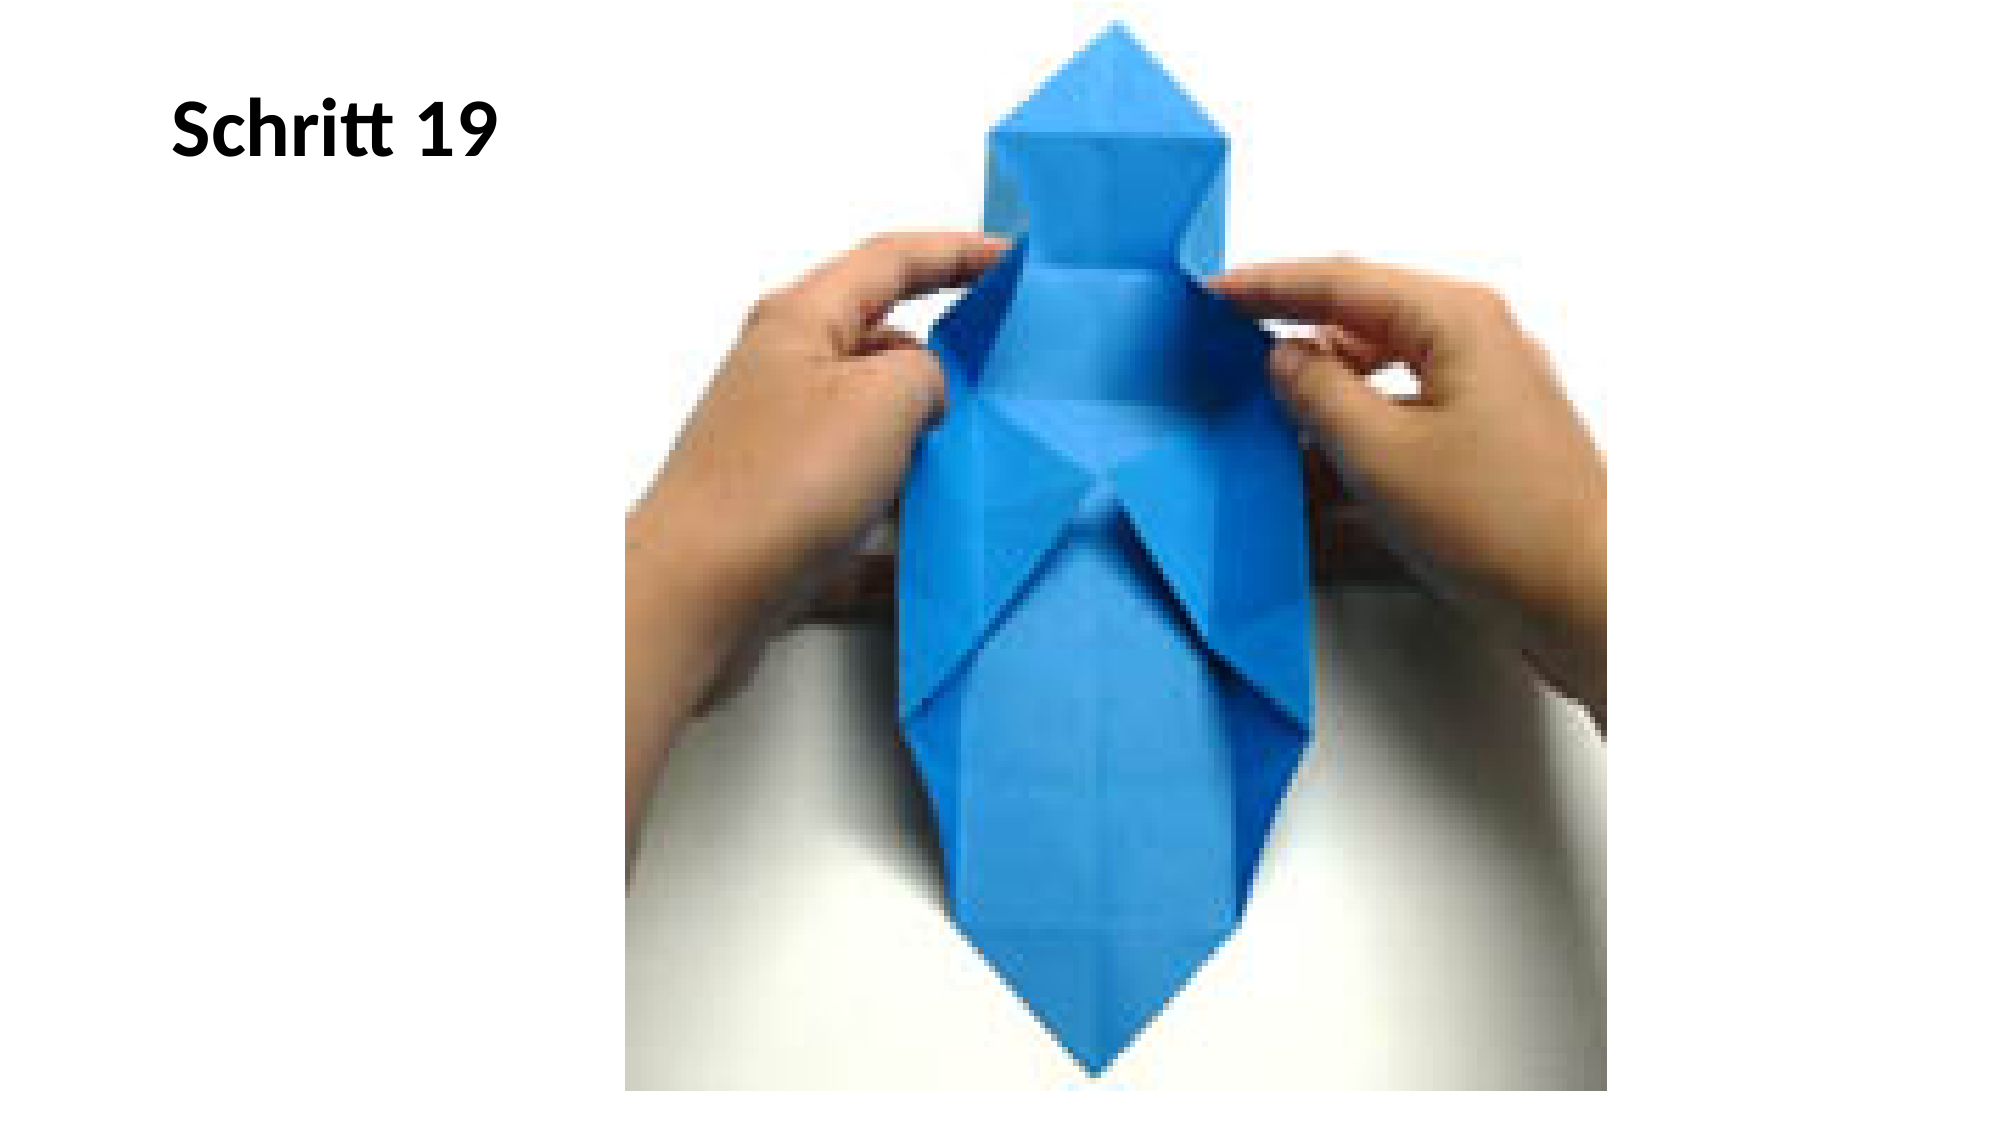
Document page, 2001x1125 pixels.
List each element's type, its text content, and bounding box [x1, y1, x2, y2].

picture [625, 2, 1607, 1091]
text_box Schritt 19 [157, 59, 514, 181]
